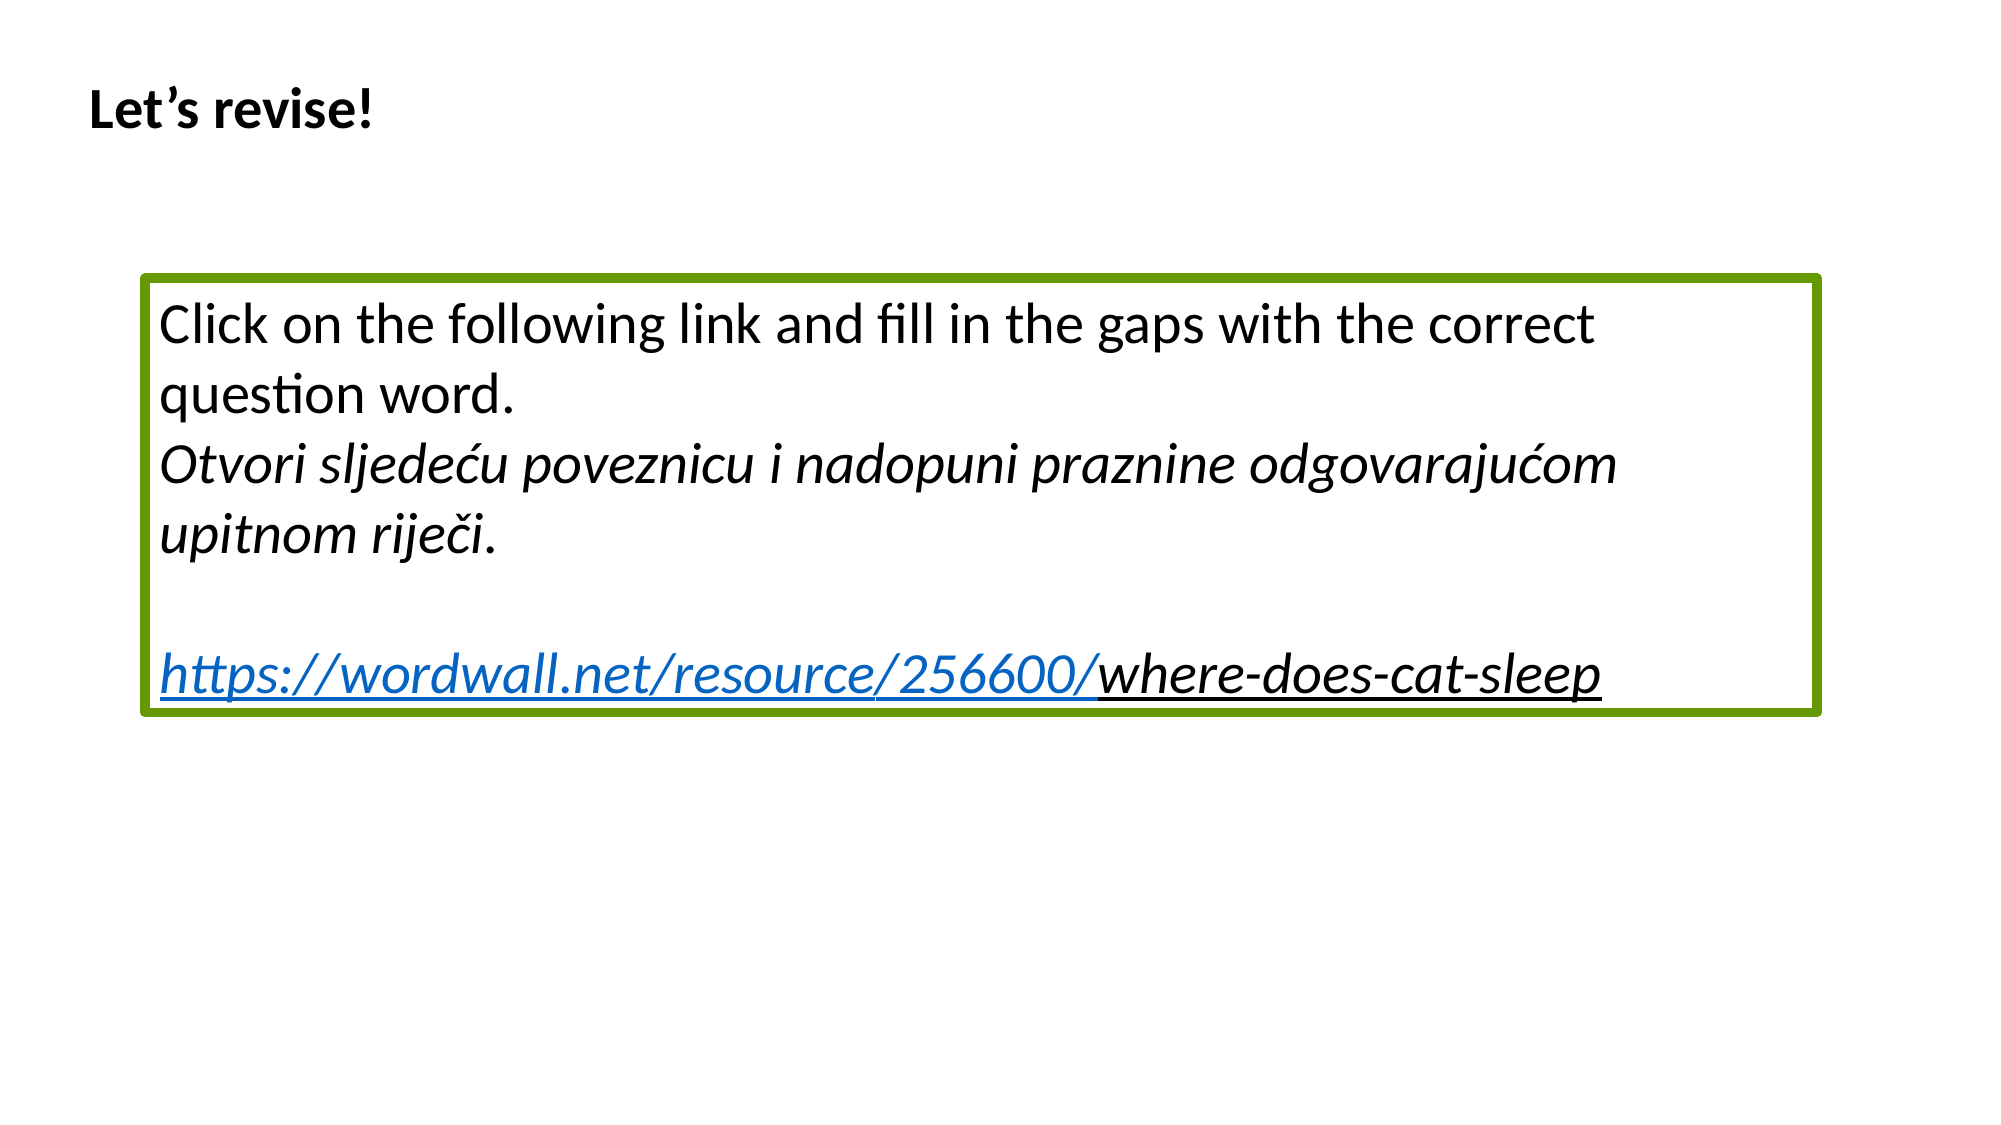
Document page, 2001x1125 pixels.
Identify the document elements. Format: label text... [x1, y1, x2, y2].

text_box Click on the following link and fill in the gaps with the correct question word. Otvori sljedeću poveznicu i nadopuni praznine odgovarajućom upitnom riječi. https://wordwall.net/resource/256600/where-does-cat-sleep [145, 278, 1817, 713]
text_box Let’s revise! [75, 62, 1817, 148]
